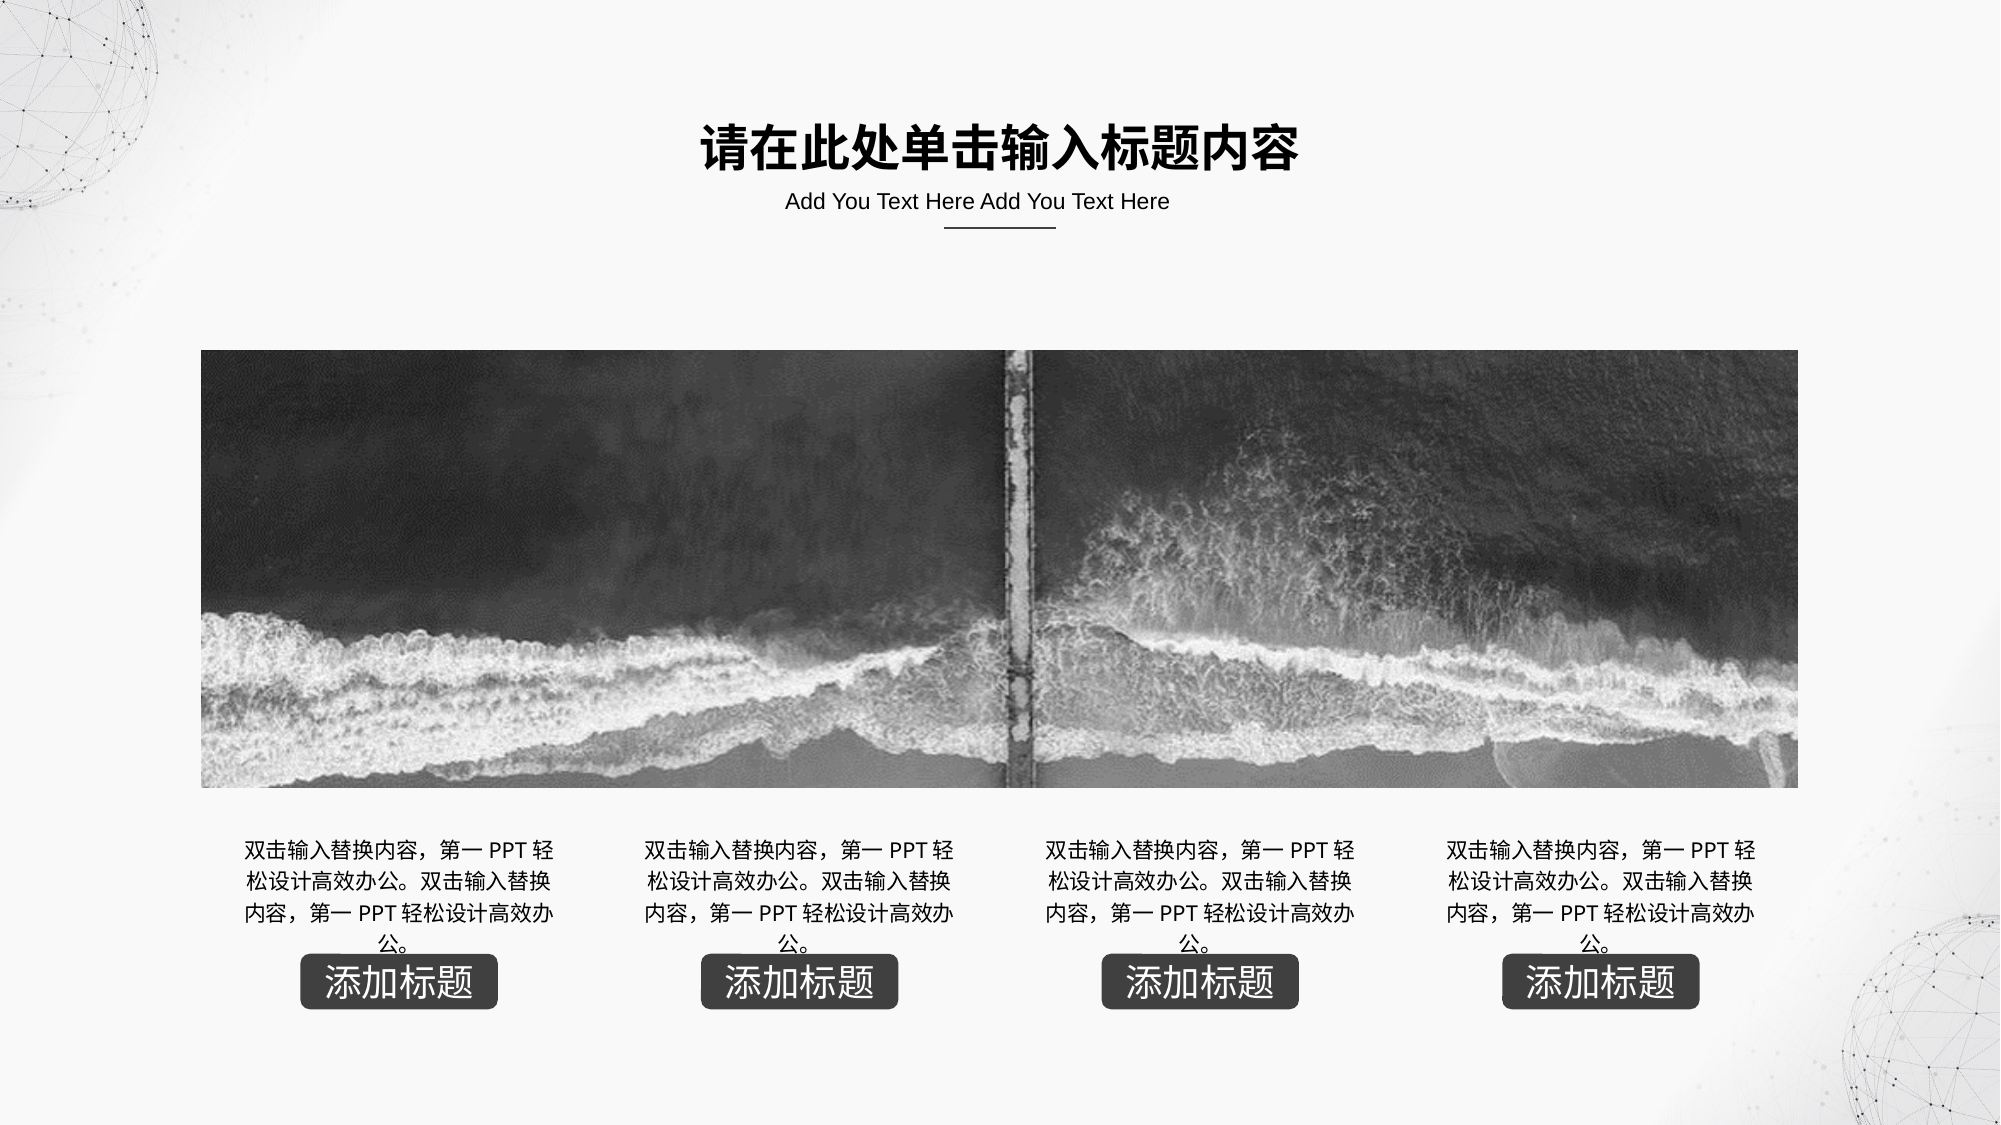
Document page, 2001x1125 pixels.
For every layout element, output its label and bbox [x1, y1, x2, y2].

text_box [227, 825, 571, 1010]
text_box [655, 111, 1345, 229]
picture [0, 0, 2000, 1125]
text_box [1028, 825, 1372, 1010]
text_box [1429, 825, 1773, 1010]
text_box [628, 825, 972, 1010]
